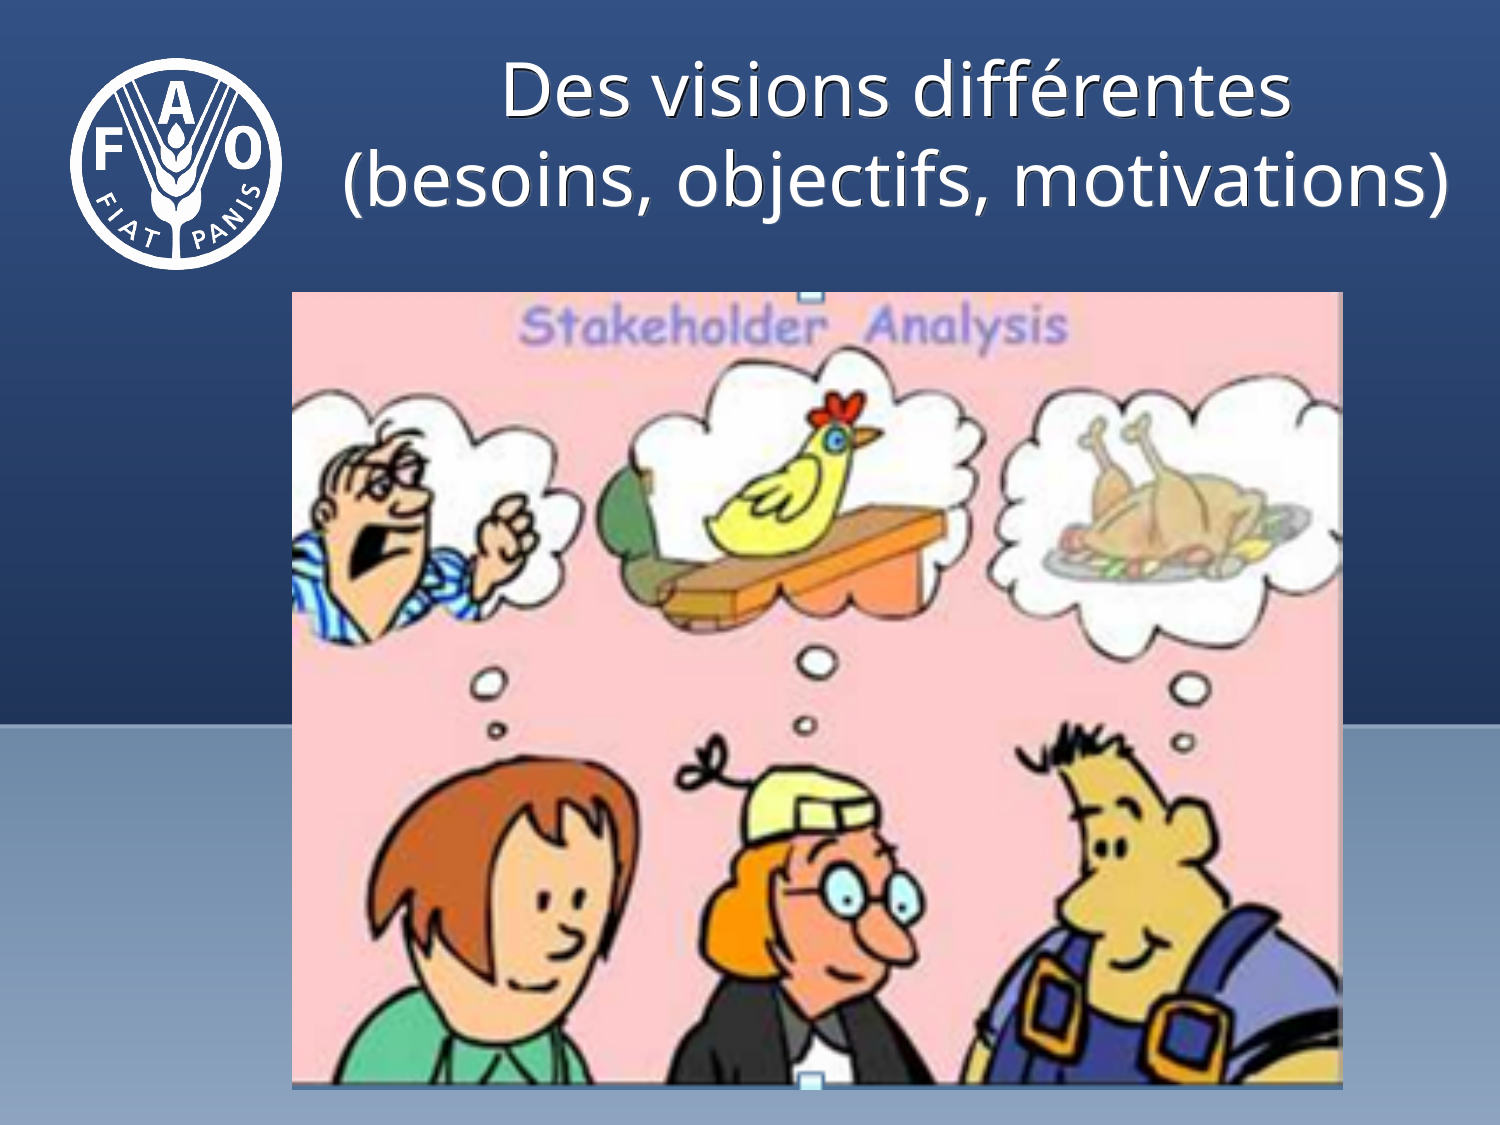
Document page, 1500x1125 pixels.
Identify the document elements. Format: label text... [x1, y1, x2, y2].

picture [292, 292, 1343, 1091]
title Des visions différentes (besoins, objectifs, motivations) [292, 34, 1500, 306]
